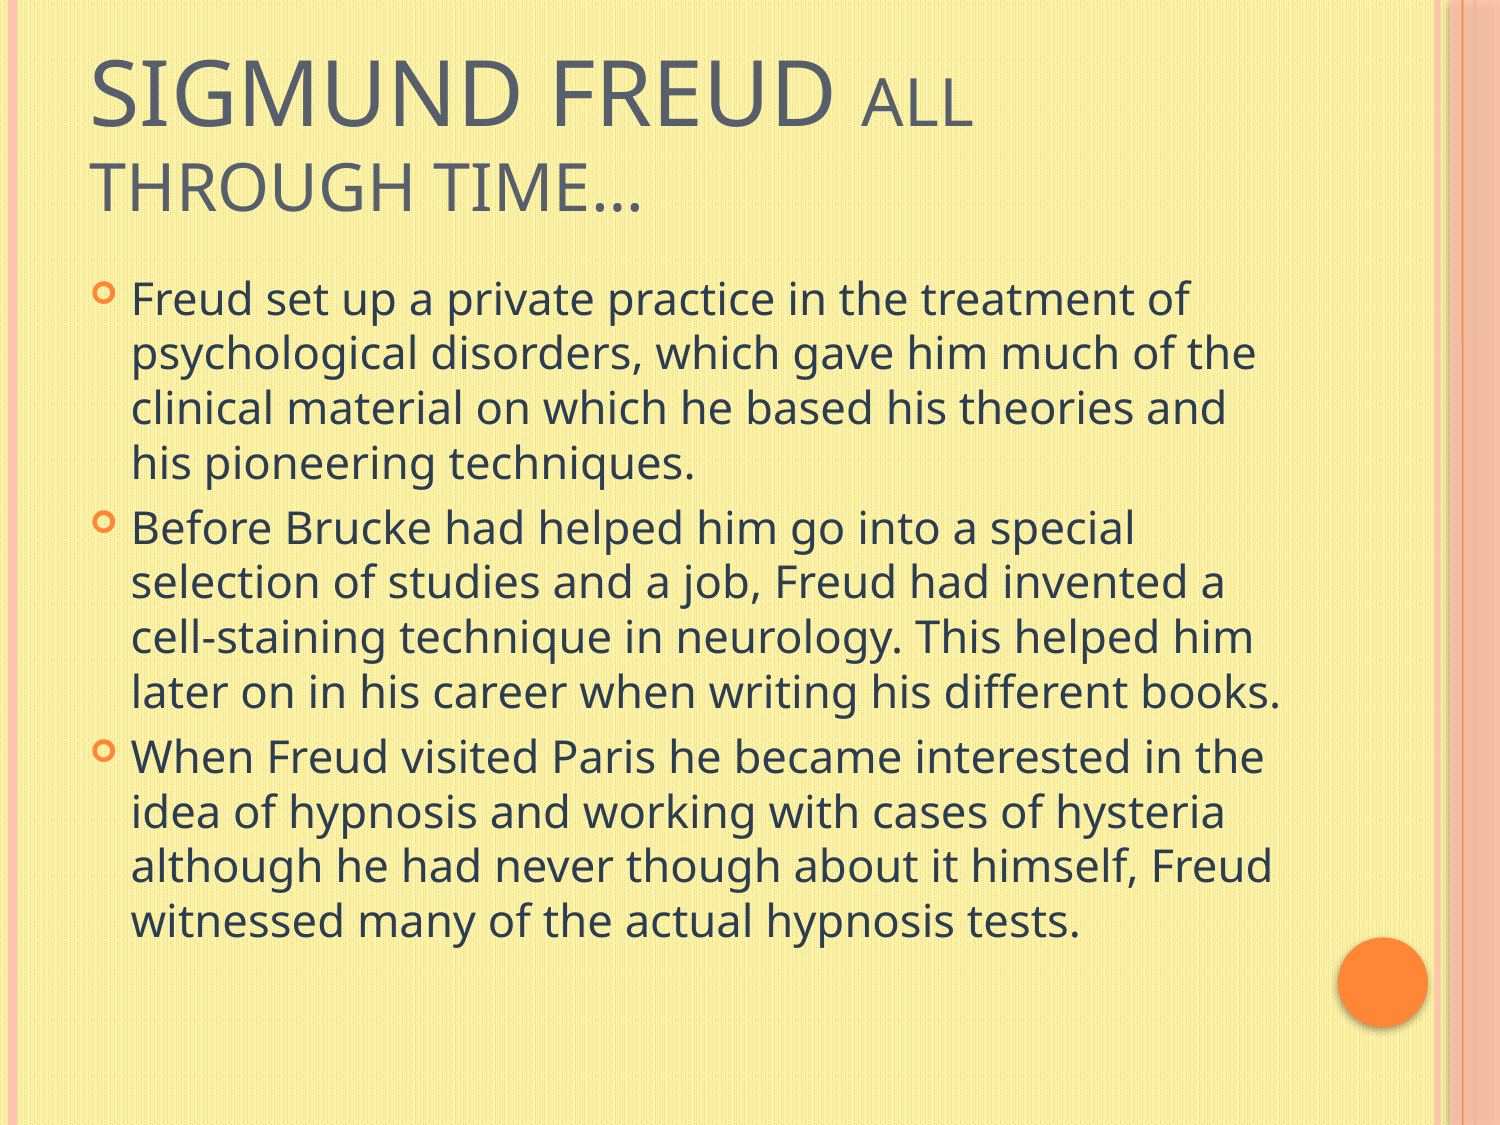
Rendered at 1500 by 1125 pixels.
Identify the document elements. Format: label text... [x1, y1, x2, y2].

list Freud set up a private practice in the treatment of psychological disorders, which gave him much of the clinical material on which he based his theories and his pioneering techniques. Before Brucke had helped him go into a special selection of studies and a job, Freud had invented a cell-staining technique in neurology. This helped him later on in his career when writing his different books. When Freud visited Paris he became interested in the idea of hypnosis and working with cases of hysteria although he had never though about it himself, Freud witnessed many of the actual hypnosis tests. [75, 262, 1313, 1088]
title Sigmund Freud all through time… [75, 45, 1300, 233]
